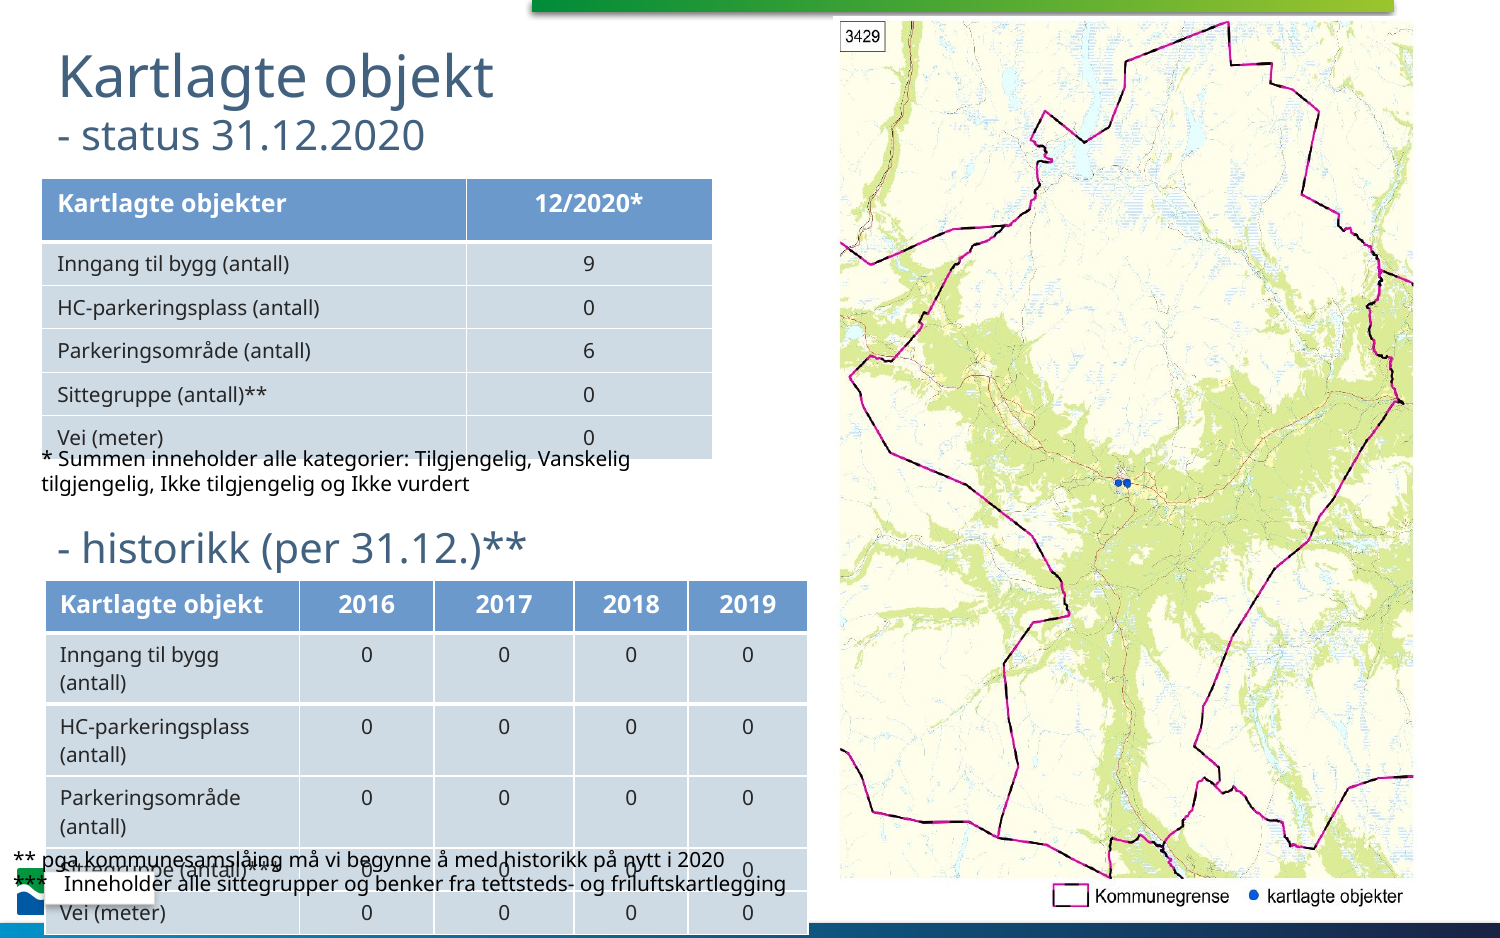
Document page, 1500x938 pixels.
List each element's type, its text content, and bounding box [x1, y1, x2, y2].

table_cell 0 [300, 706, 433, 775]
table_cell 0 [575, 777, 687, 838]
table_cell 9 [467, 244, 712, 285]
table_cell 0 [802, 849, 807, 890]
table_cell 0 [300, 777, 433, 838]
table_header 2019 [689, 581, 807, 631]
table_cell 0 [467, 373, 712, 415]
table_cell Inngang til bygg (antall) [42, 244, 466, 285]
table_cell 0 [435, 706, 573, 775]
picture [833, 16, 1419, 913]
table_header 2018 [575, 581, 687, 631]
table_cell Inngang til bygg (antall) [46, 635, 299, 702]
table_cell Parkeringsområde (antall) [42, 329, 466, 372]
table_cell HC-parkeringsplass (antall) [42, 286, 466, 328]
table_cell 6 [467, 329, 712, 372]
table_cell 0 [689, 777, 807, 847]
table_cell 0 [575, 635, 687, 702]
table_cell 0 [467, 286, 712, 328]
table_cell Vei (meter) [42, 416, 466, 438]
table_header Kartlagte objekter [42, 179, 466, 240]
table_header 2017 [435, 581, 573, 631]
table_cell 0 [689, 706, 807, 775]
table_cell 0 [575, 904, 687, 934]
table_cell 0 [467, 416, 712, 459]
table_cell Vei (meter) [46, 904, 299, 934]
table_cell 0 [435, 904, 573, 934]
table_cell 0 [300, 635, 433, 702]
table_cell HC-parkeringsplass (antall) [46, 706, 299, 775]
table_cell 0 [575, 706, 687, 775]
table_cell 0 [300, 904, 433, 934]
text_box ** pga kommunesamslåing må vi begynne å med historikk på nytt i 2020 *** Inneholder alle sittegrupper og benker fra tettsteds- og friluftskartlegging [0, 838, 802, 904]
table_header Kartlagte objekt [46, 581, 299, 631]
text_box - historikk (per 31.12.)** [42, 496, 828, 580]
table_header 12/2020* [467, 179, 712, 240]
table_header 2016 [300, 581, 433, 631]
text_box * Summen inneholder alle kategorier: Tilgjengelig, Vanskelig tilgjengelig, Ikke tilgjengelig og Ikke vurdert [26, 438, 711, 504]
text_box Kartlagte objekt - status 31.12.2020 [42, 24, 828, 167]
table_cell Sittegruppe (antall)** [42, 373, 466, 415]
table_cell Parkeringsområde (antall) [46, 777, 299, 838]
table_cell 0 [689, 892, 807, 934]
table_cell 0 [689, 635, 807, 702]
table_cell 0 [435, 635, 573, 702]
table_cell 0 [435, 777, 573, 838]
